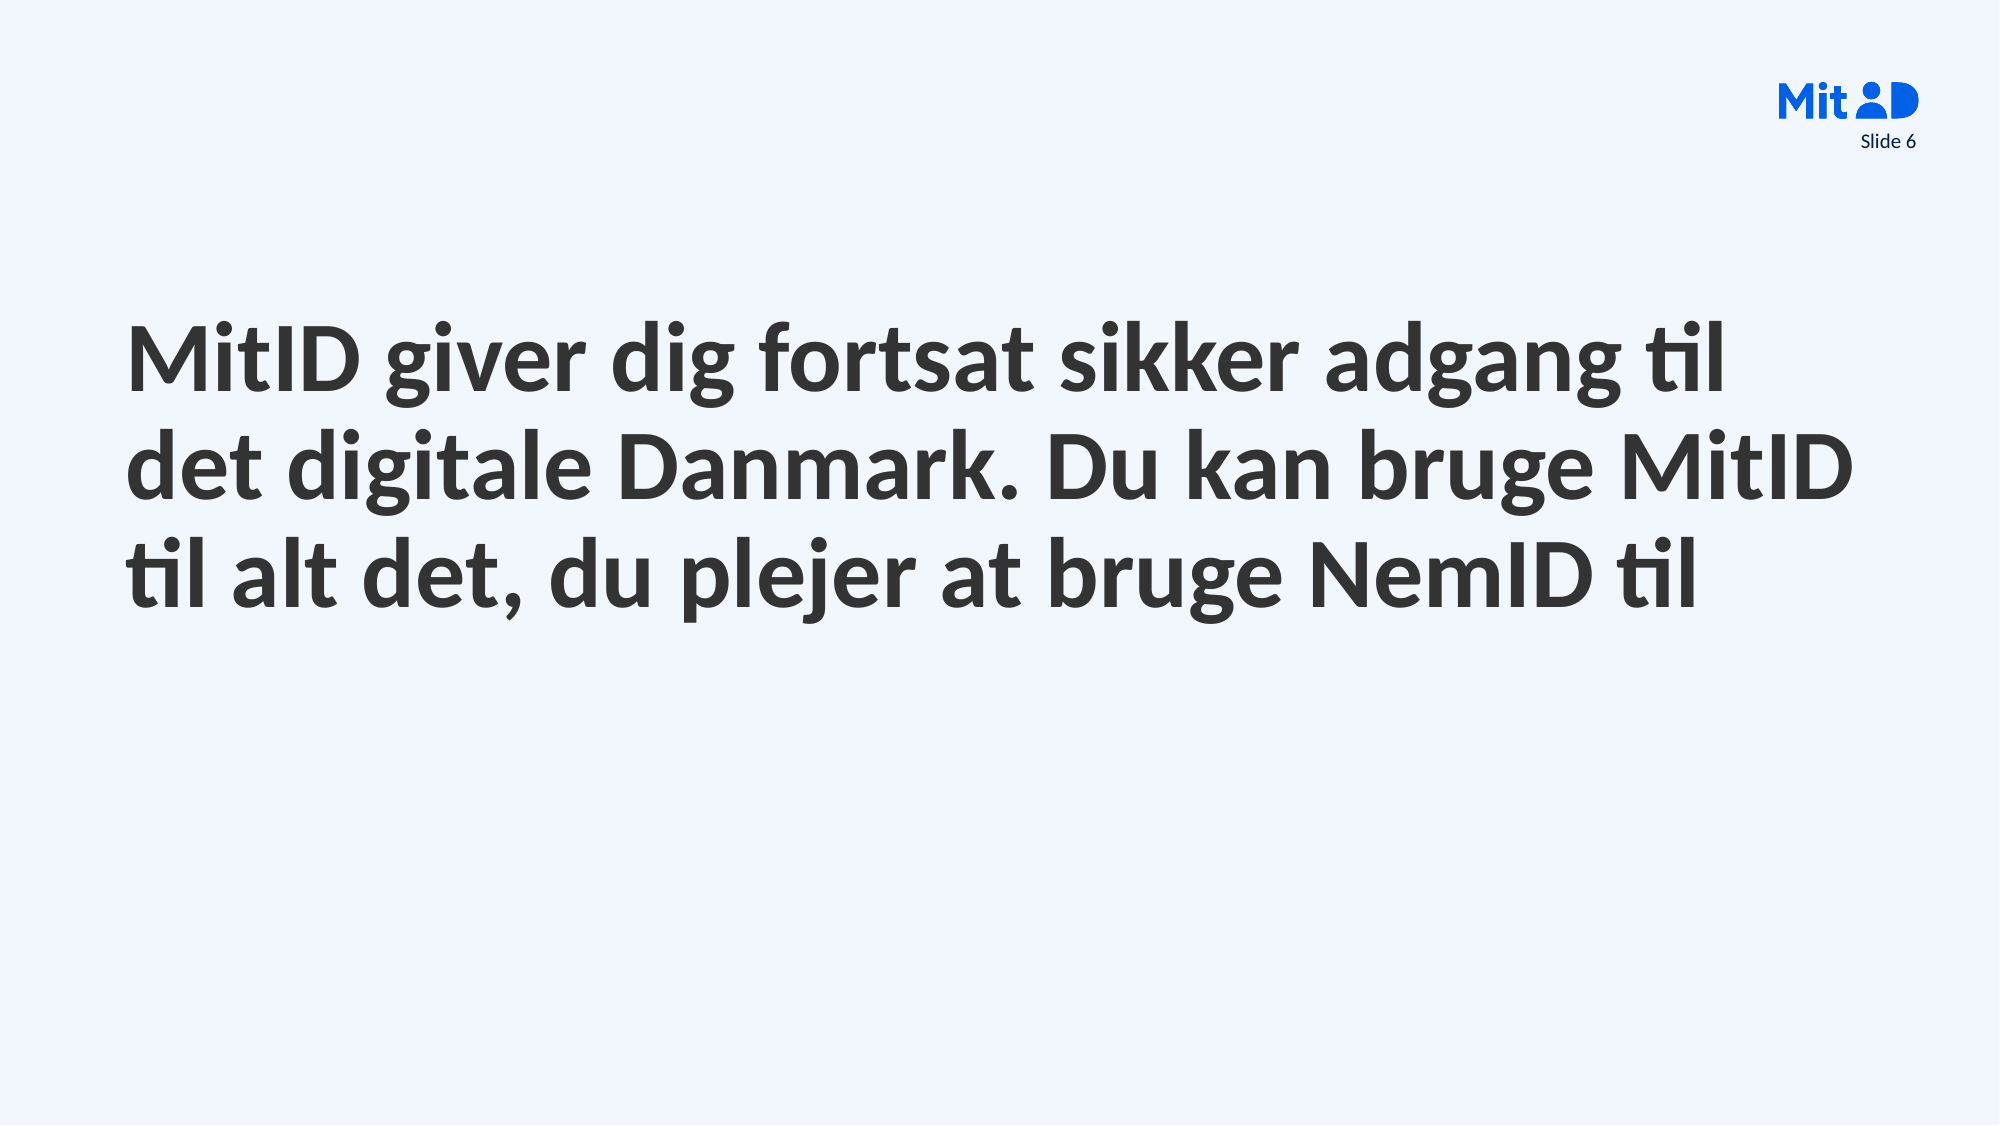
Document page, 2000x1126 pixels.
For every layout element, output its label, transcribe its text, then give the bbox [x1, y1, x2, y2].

slide_number Slide 6 [1721, 122, 1917, 159]
title MitID giver dig fortsat sikker adgang til det digitale Danmark. Du kan bruge MitID til alt det, du plejer at bruge NemID til [125, 122, 1891, 898]
